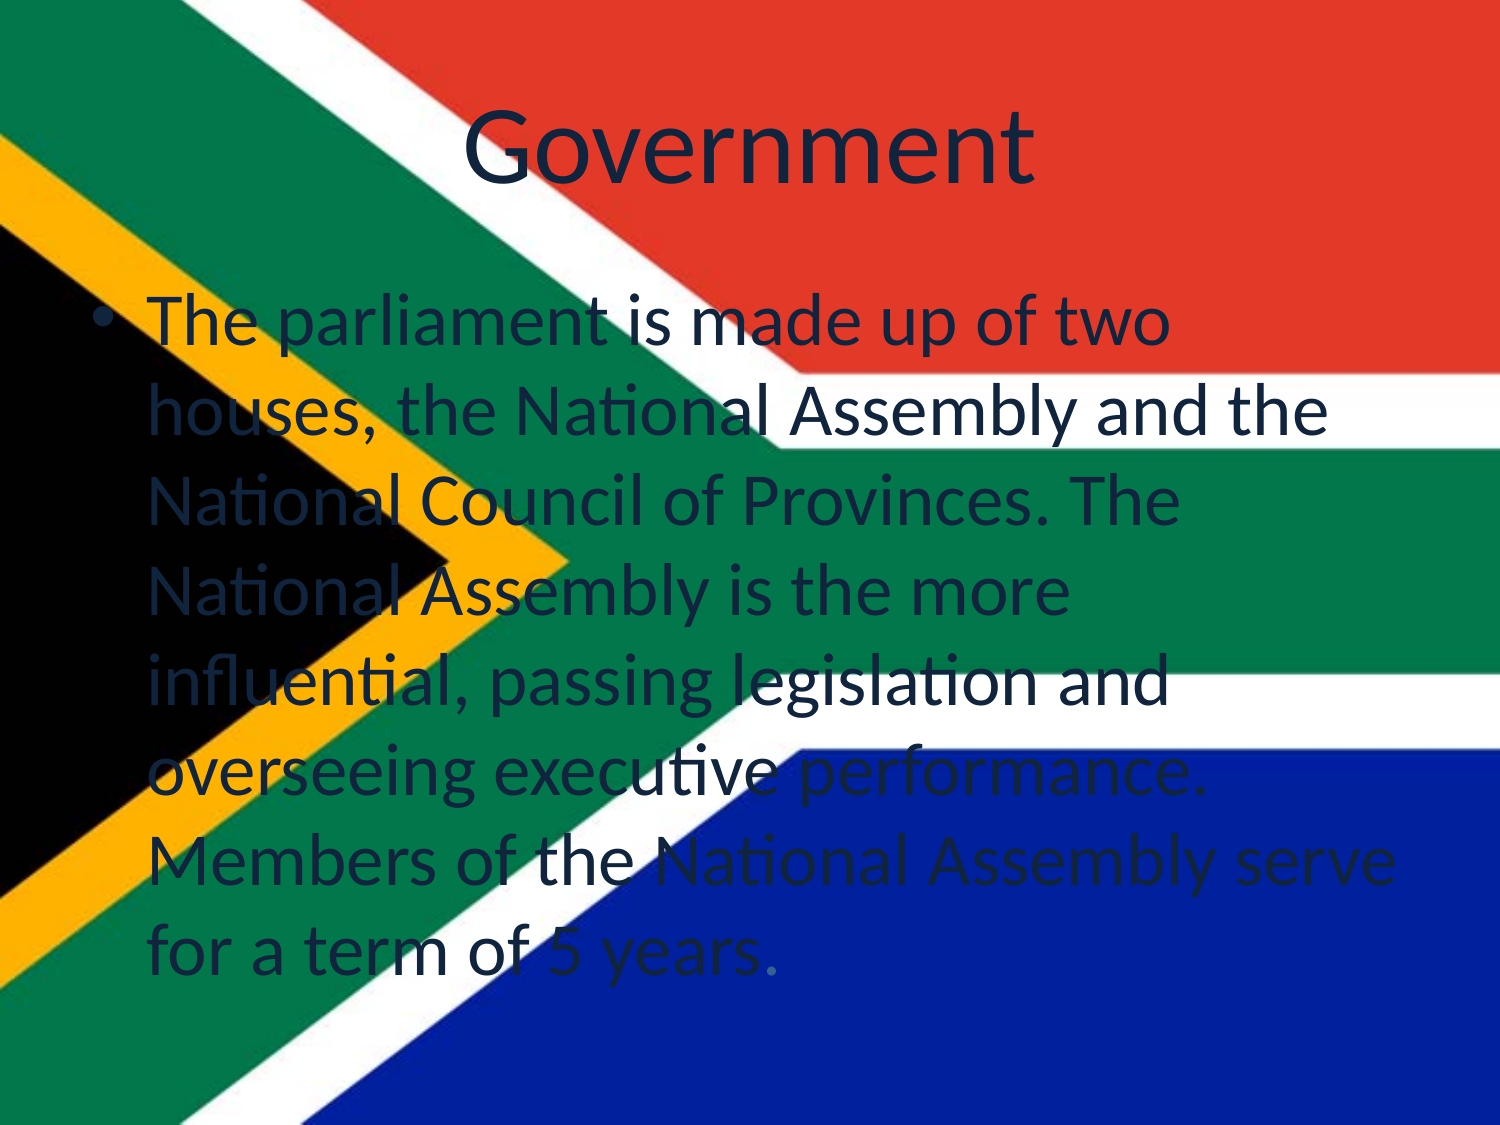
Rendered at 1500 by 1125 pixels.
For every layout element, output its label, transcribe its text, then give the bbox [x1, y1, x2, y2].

picture [0, 0, 1500, 1125]
list The parliament is made up of two houses, the National Assembly and the National Council of Provinces. The National Assembly is the more influential, passing legislation and overseeing executive performance. Members of the National Assembly serve for a term of 5 years. [74, 262, 1426, 1006]
title Government [74, 44, 1426, 233]
